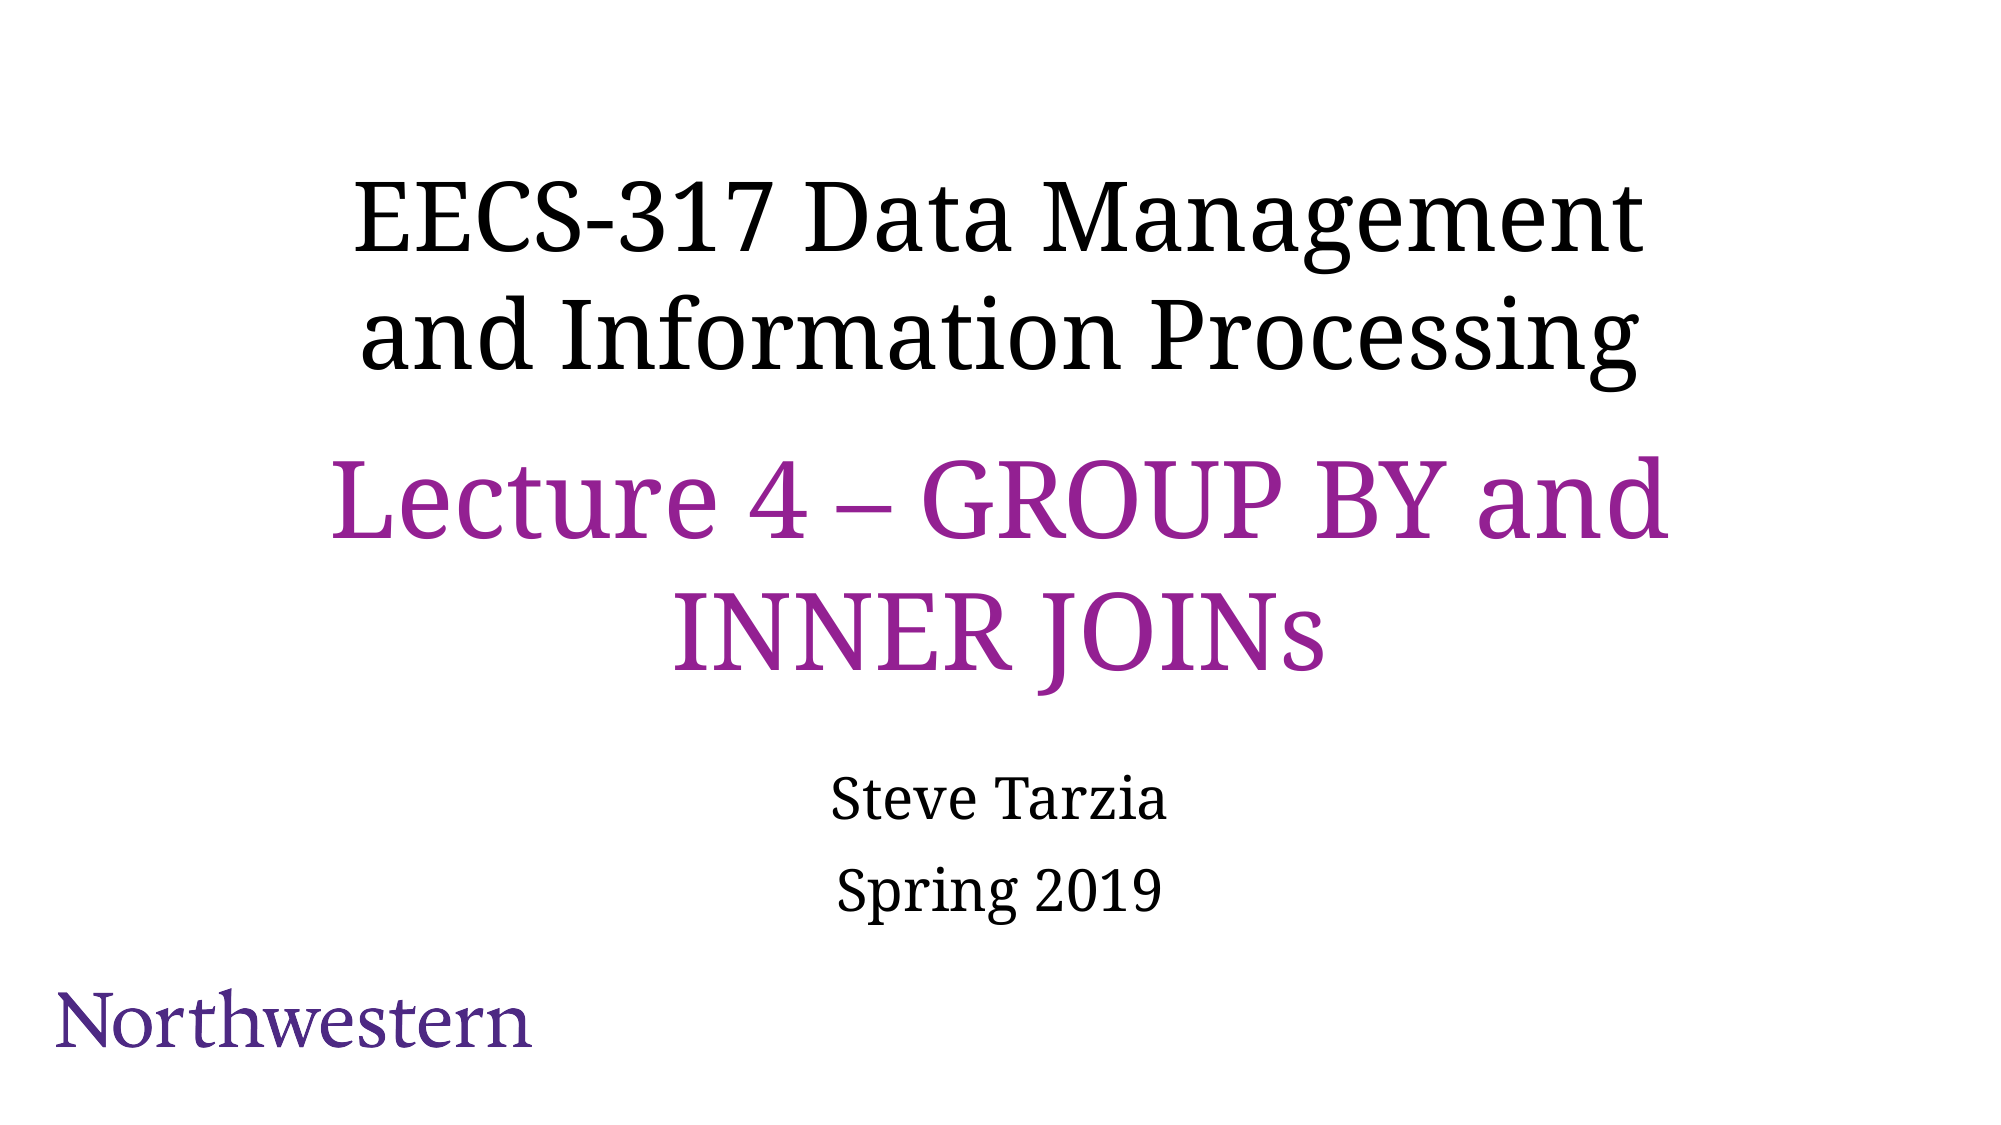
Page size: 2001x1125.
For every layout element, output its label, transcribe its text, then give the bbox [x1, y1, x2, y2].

subtitle Steve Tarzia Spring 2019 [249, 755, 1750, 942]
title EECS-317 Data Management and Information Processing Lecture 4 – GROUP BY and INNER JOINs [249, 144, 1750, 709]
picture [56, 988, 532, 1049]
